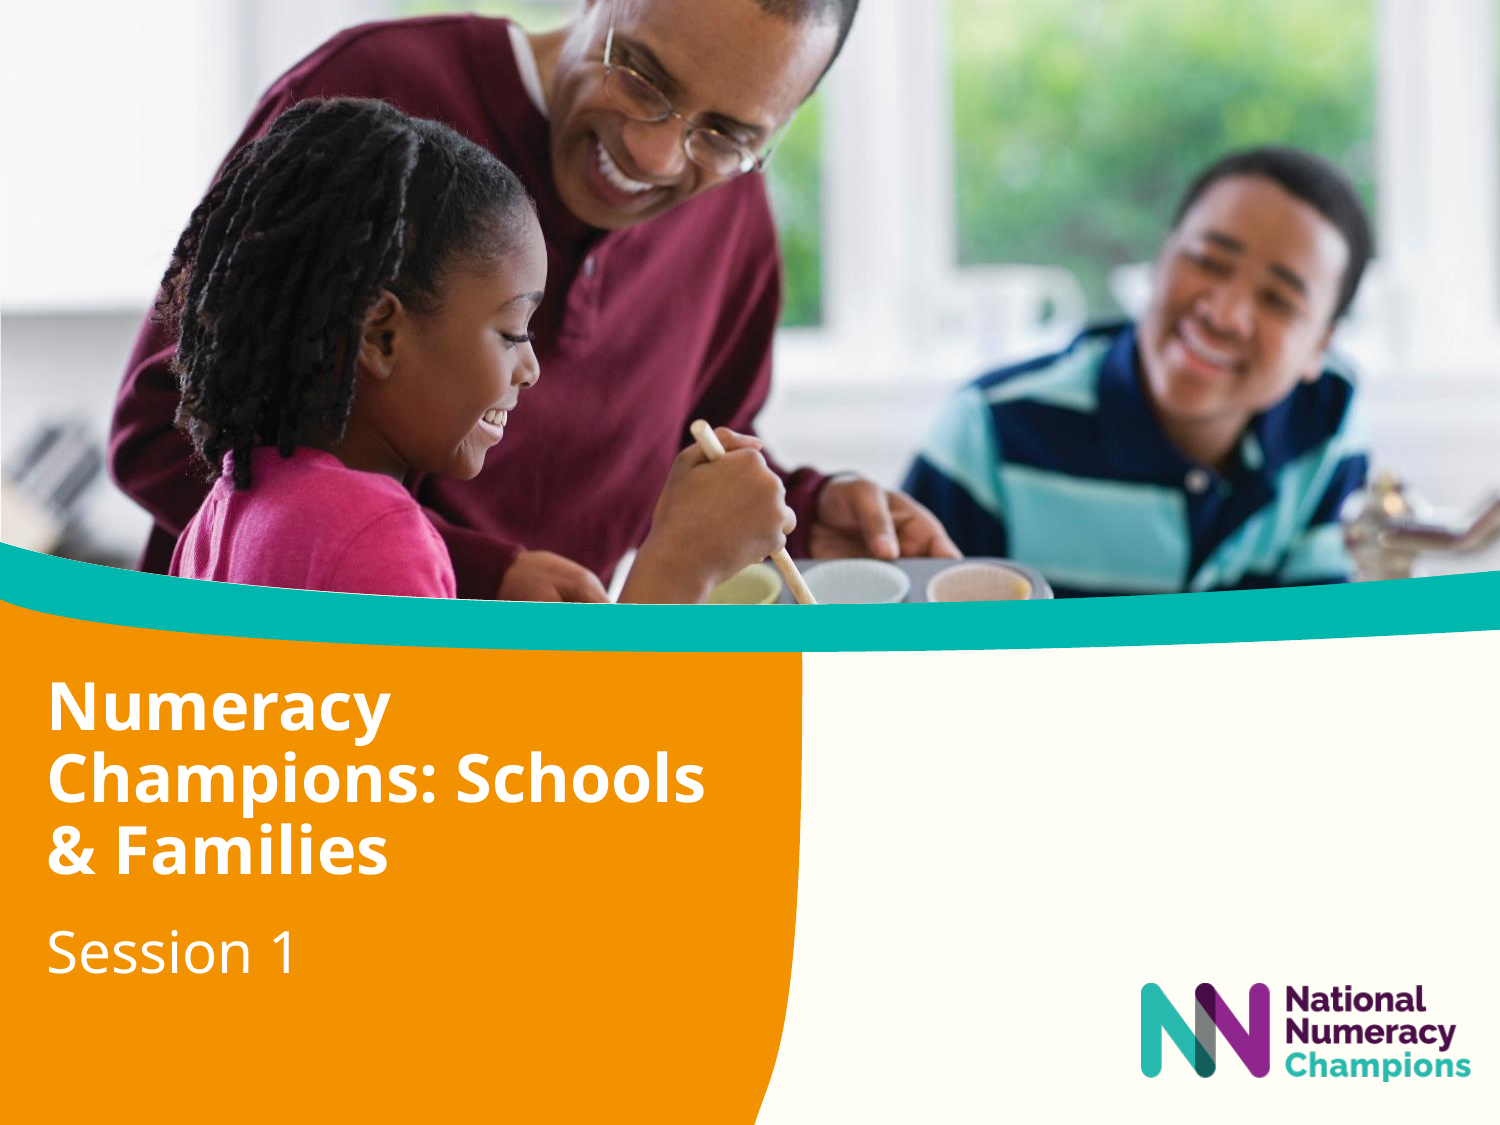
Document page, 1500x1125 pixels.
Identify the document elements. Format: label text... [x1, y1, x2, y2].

list Numeracy Champions: Schools & Families [31, 665, 767, 856]
picture [0, 0, 1500, 605]
list Session 1 [31, 916, 750, 1107]
